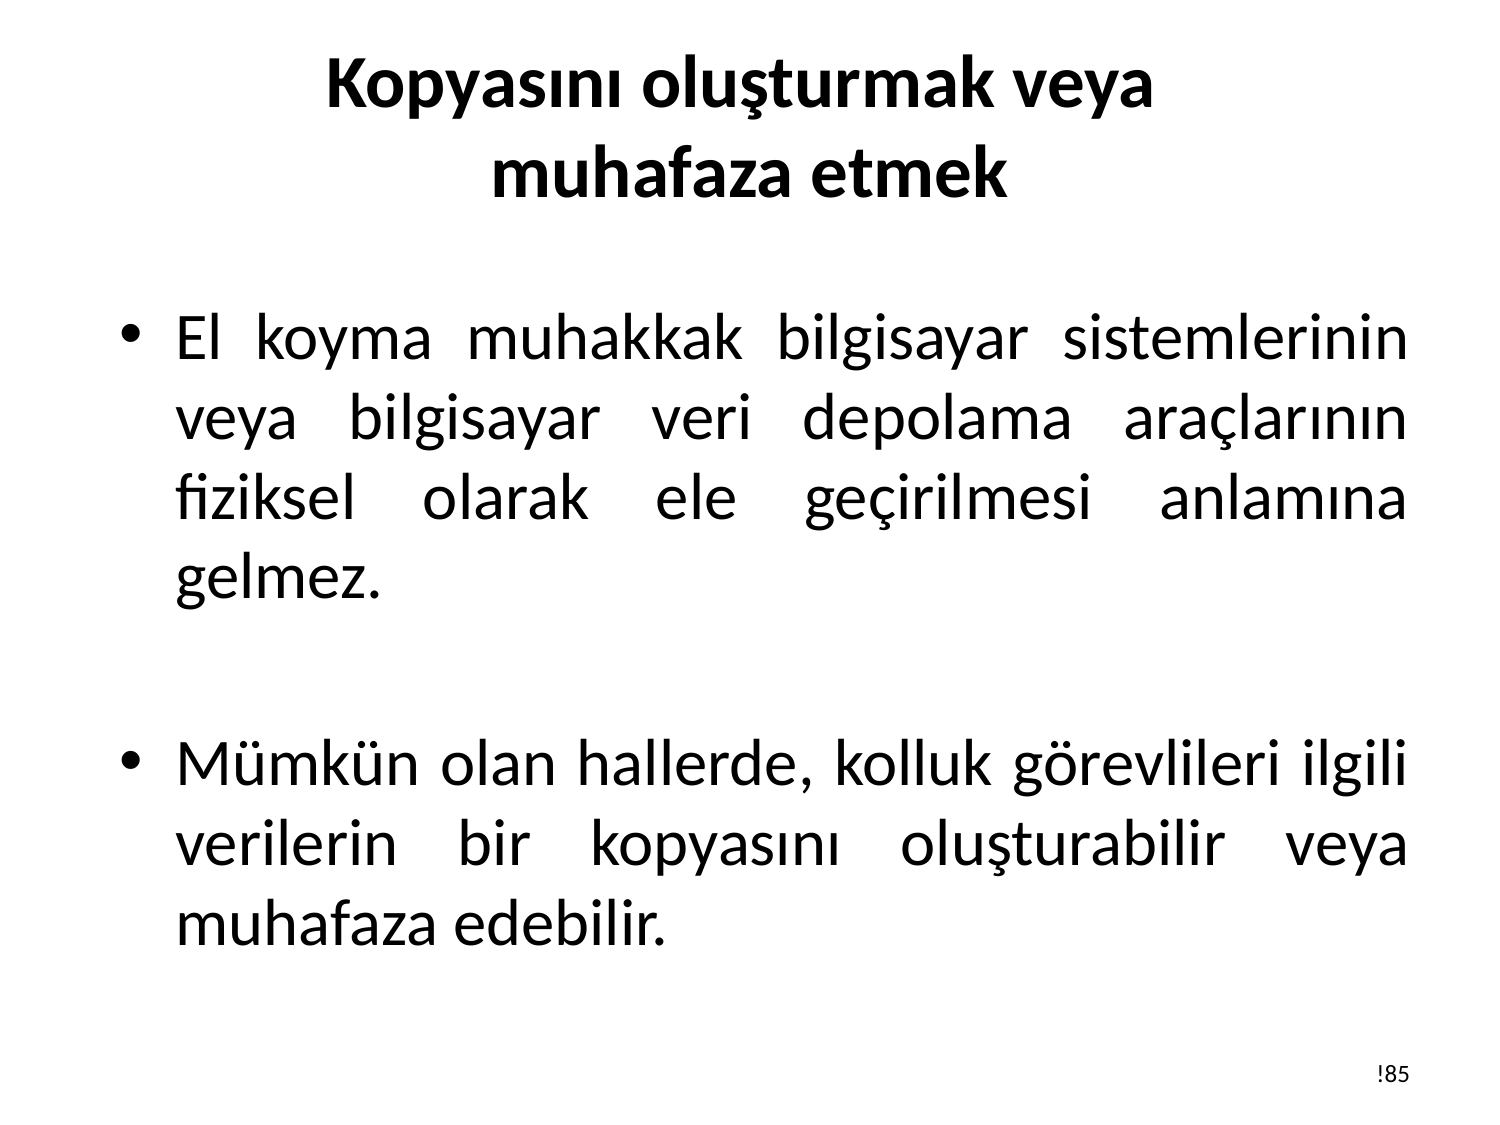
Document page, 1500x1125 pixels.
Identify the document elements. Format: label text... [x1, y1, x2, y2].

title Kopyasını oluşturmak veya muhafaza etmek [74, 28, 1426, 217]
slide_number !85 [1074, 1042, 1425, 1103]
list El koyma muhakkak bilgisayar sistemlerinin veya bilgisayar veri depolama araçlarının fiziksel olarak ele geçirilmesi anlamına gelmez. Mümkün olan hallerde, kolluk görevlileri ilgili verilerin bir kopyasını oluşturabilir veya muhafaza edebilir. [103, 284, 1426, 988]
